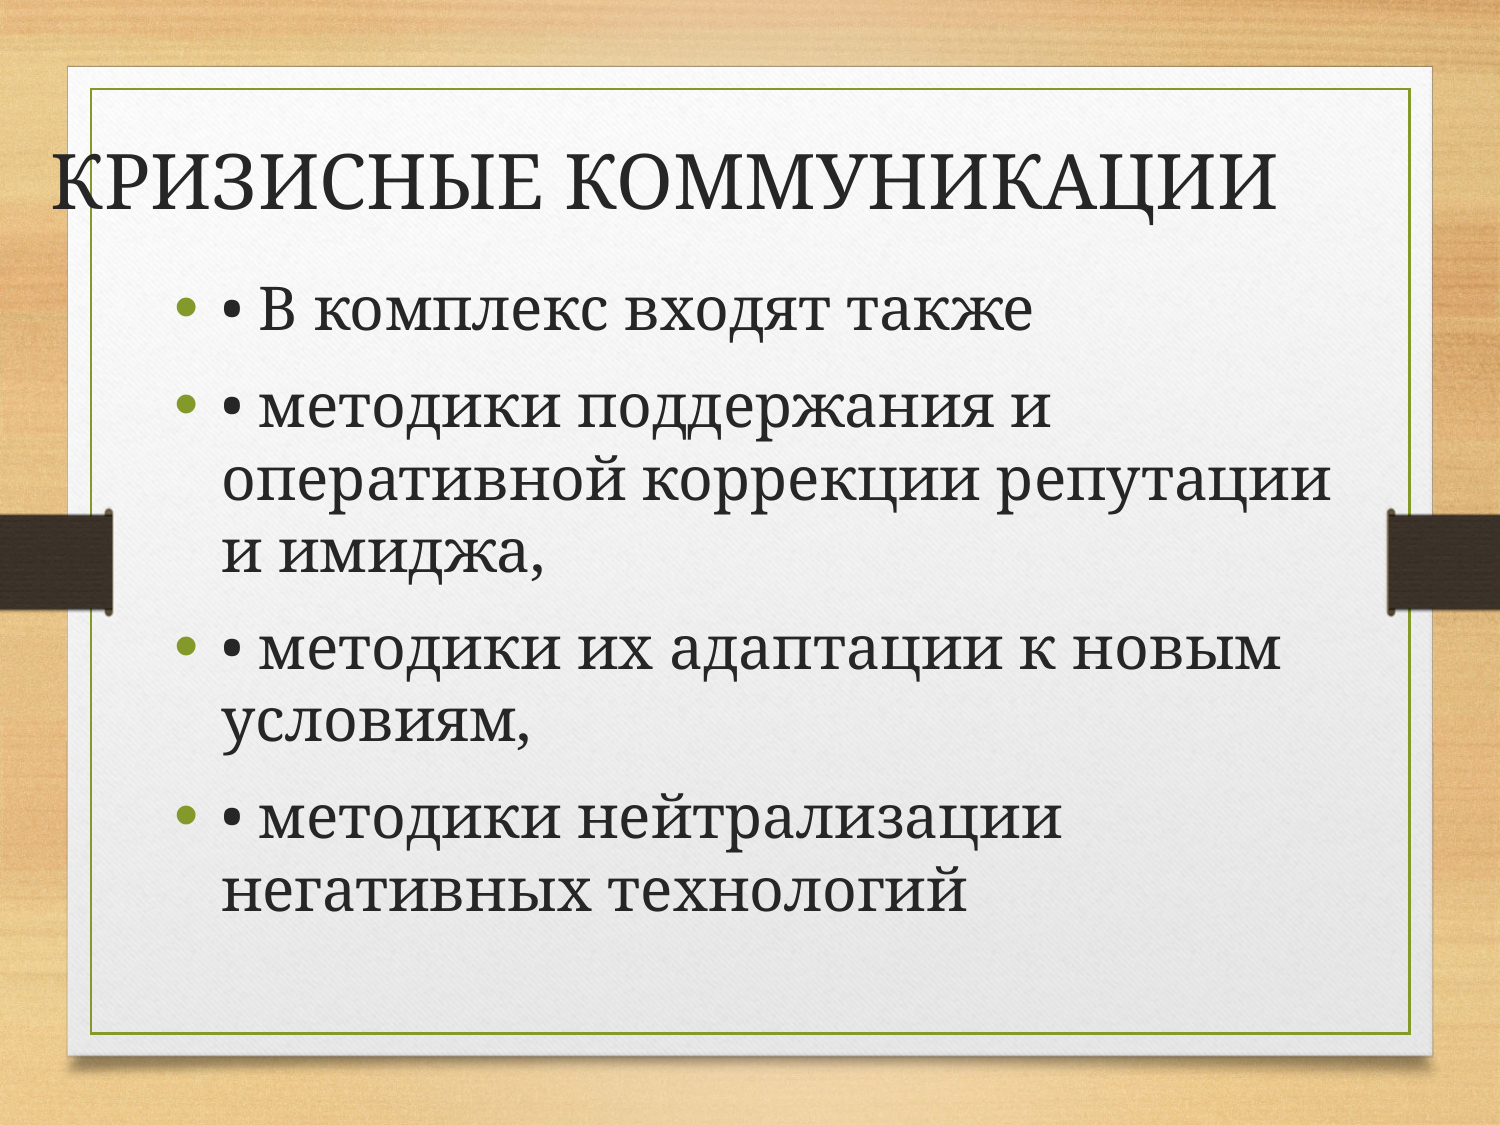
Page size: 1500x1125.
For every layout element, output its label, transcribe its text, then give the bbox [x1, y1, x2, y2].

picture [0, 0, 1500, 1125]
title КРИЗИСНЫЕ КОММУНИКАЦИИ [0, 45, 1350, 233]
list • В комплекс входят также • методики поддержания и оперативной коррекции репутации и имиджа, • методики их адаптации к новым условиям, • методики нейтрализации негативных технологий [159, 262, 1350, 1006]
